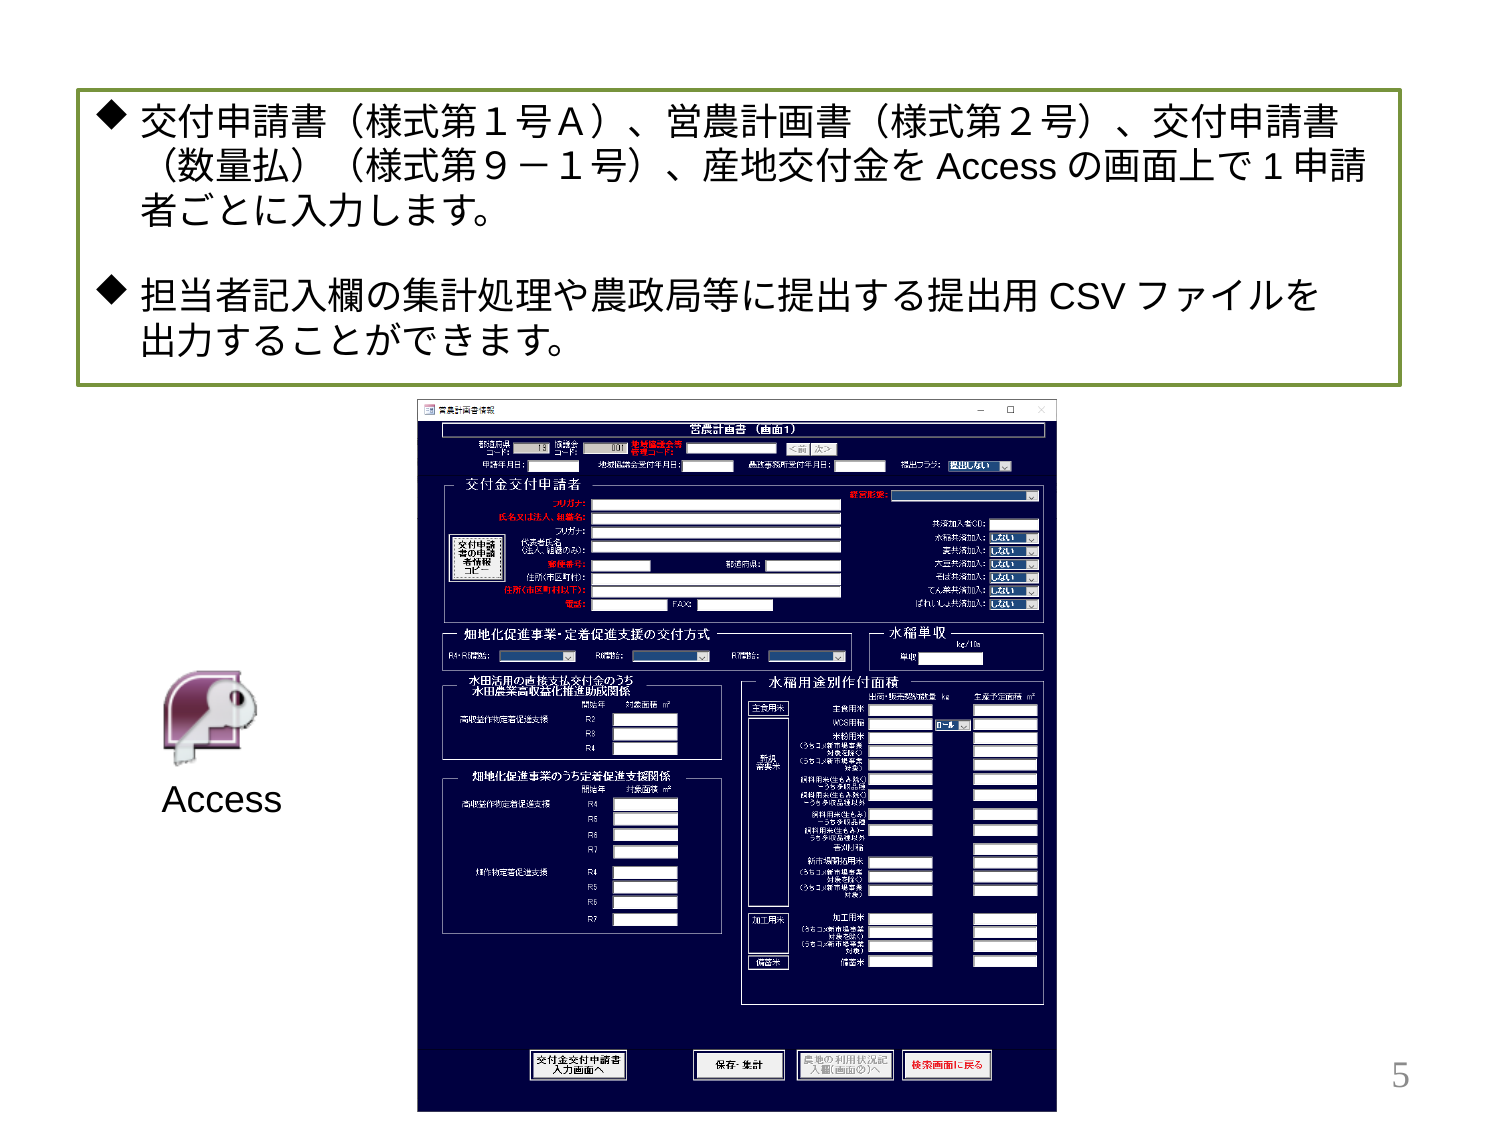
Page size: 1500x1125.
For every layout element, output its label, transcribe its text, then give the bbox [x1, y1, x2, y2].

picture [160, 668, 261, 768]
text_box 交付申請書（様式第１号Ａ）、営農計画書（様式第２号）、交付申請書（数量払）（様式第９－１号）、産地交付金をAccessの画面上で1申請者ごとに入力します。 担当者記入欄の集計処理や農政局等に提出する提出用CSVファイルを 出力することができます。 [76, 88, 1402, 387]
slide_number 4 [1074, 1042, 1425, 1103]
text_box Access [123, 767, 297, 828]
picture [417, 399, 1057, 1113]
